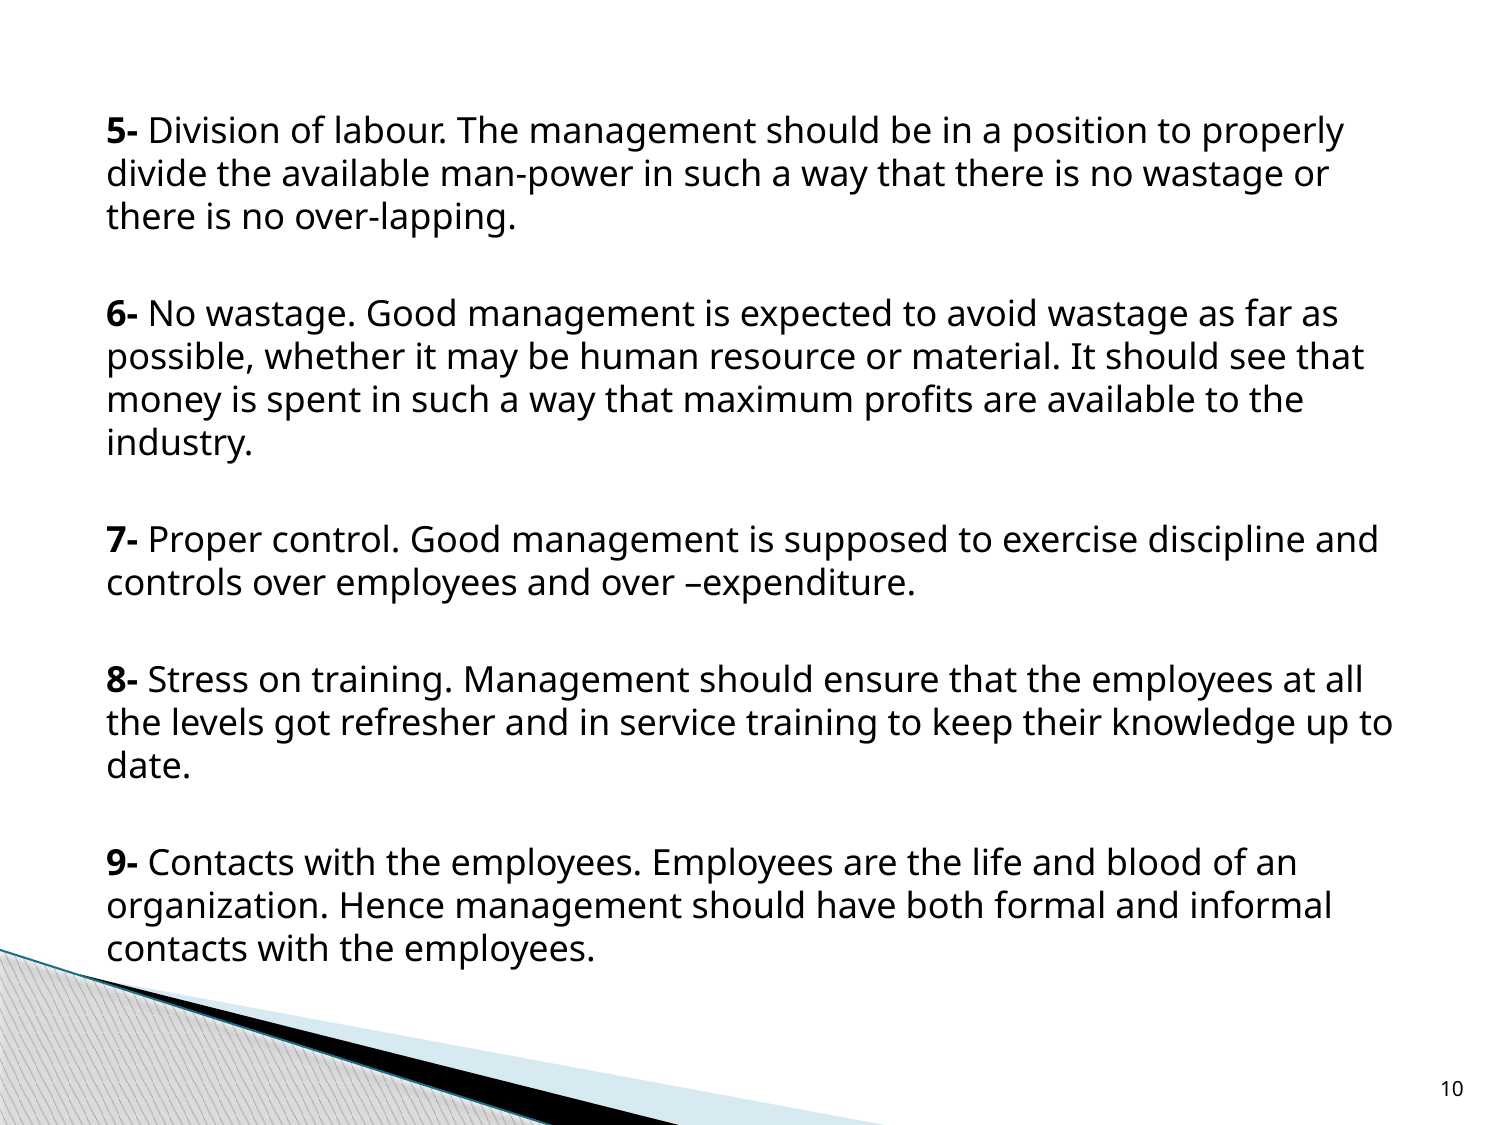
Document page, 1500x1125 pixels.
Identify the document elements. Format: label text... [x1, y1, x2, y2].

slide_number 10 [1418, 1051, 1479, 1112]
list 5- Division of labour. The management should be in a position to properly divide the available man-power in such a way that there is no wastage or there is no over-lapping. 6- No wastage. Good management is expected to avoid wastage as far as possible, whether it may be human resource or material. It should see that money is spent in such a way that maximum profits are available to the industry. 7- Proper control. Good management is supposed to exercise discipline and controls over employees and over –expenditure. 8- Stress on training. Management should ensure that the employees at all the levels got refresher and in service training to keep their knowledge up to date. 9- Contacts with the employees. Employees are the life and blood of an organization. Hence management should have both formal and informal contacts with the employees. [75, 99, 1425, 986]
